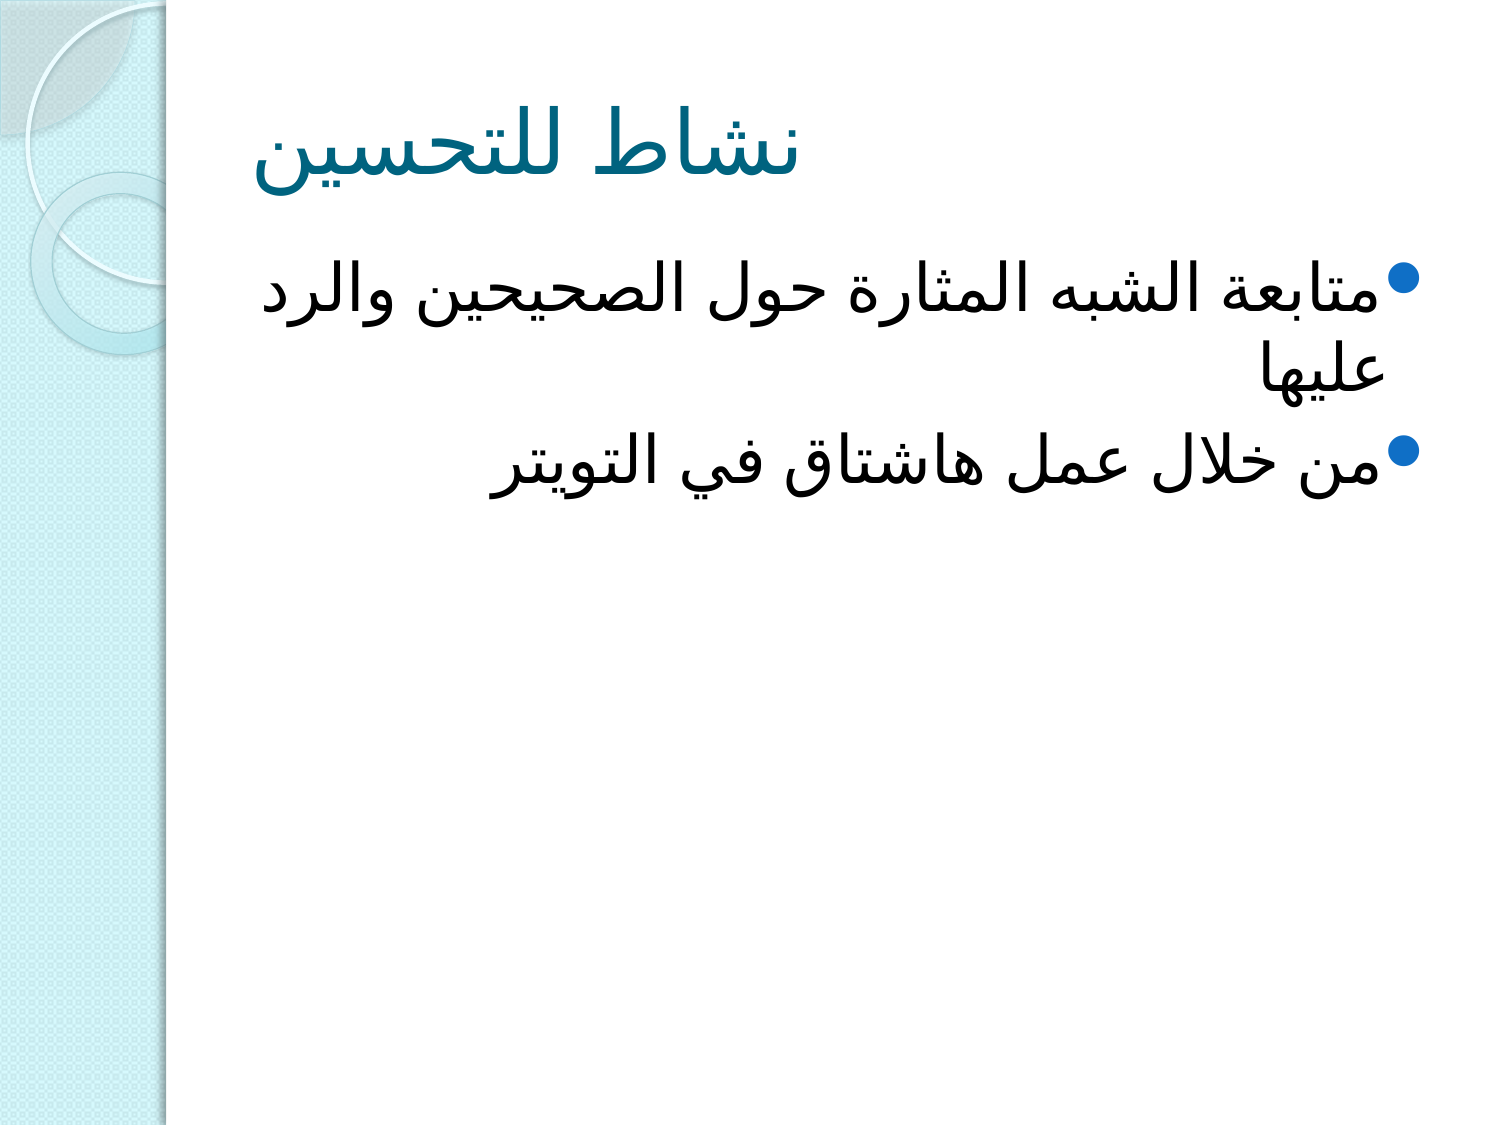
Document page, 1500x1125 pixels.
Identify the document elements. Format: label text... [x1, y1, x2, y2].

title نشاط للتحسين [235, 45, 1466, 233]
list متابعة الشبه المثارة حول الصحيحين والرد عليها من خلال عمل هاشتاق في التويتر [235, 237, 1466, 1025]
